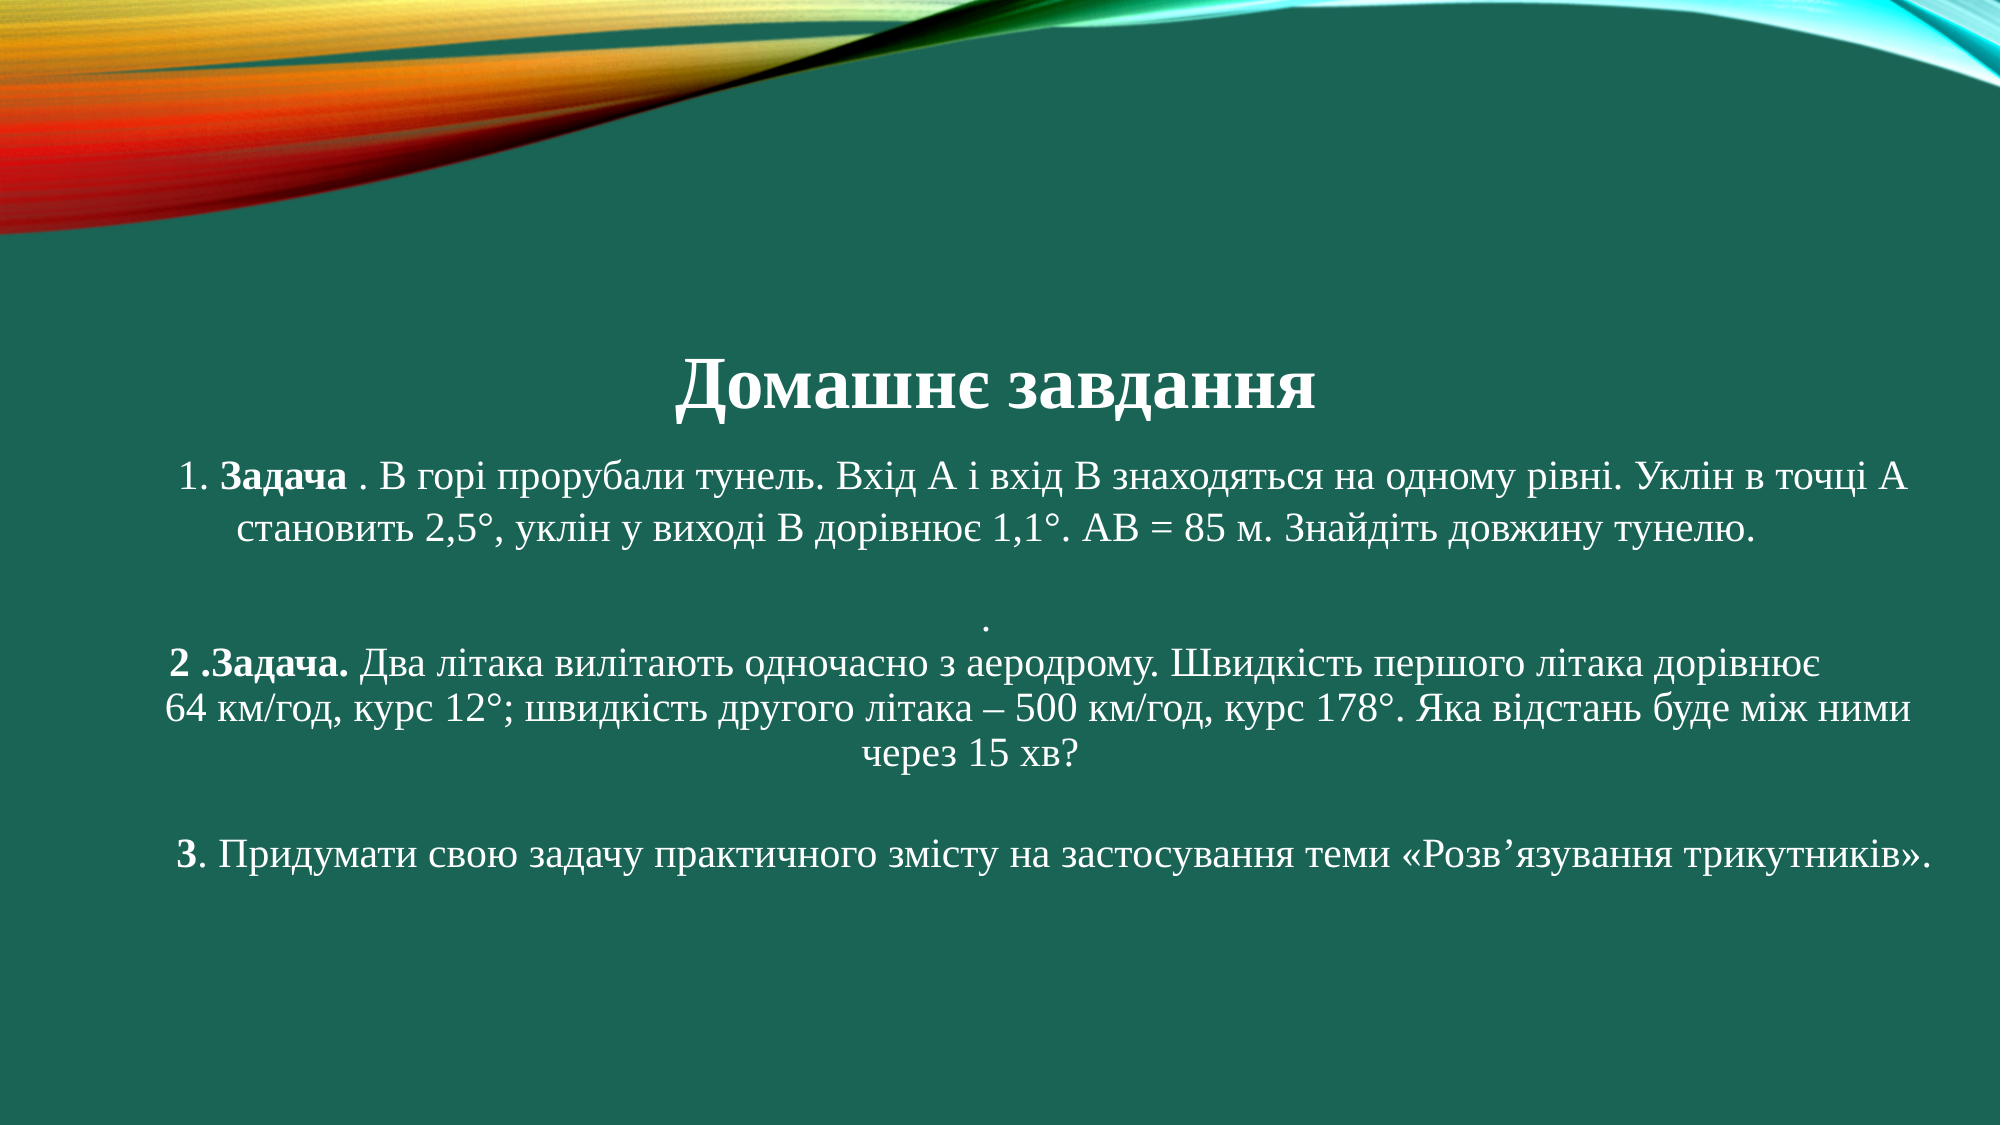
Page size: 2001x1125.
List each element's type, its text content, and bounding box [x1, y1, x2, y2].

picture [0, 0, 2000, 237]
title Домашнє завдання 1. Задача . В горі прорубали тунель. Вхід А і вхід В знаходяться на одному рівні. Уклін в точці А становить 2,5°, уклін у виході В дорівнює 1,1°. АВ = 85 м. Знайдіть довжину тунелю. . 2 .Задача. Два літака вилітають одночасно з аеродрому. Швидкість першого літака дорівнює 64 км/год, курс 12°; швидкість другого літака – 500 км/год, курс 178°. Яка відстань буде між ними через 15 хв? 3. Придумати свою задачу практичного змісту на застосування теми «Розв’язування трикутників». [24, 273, 1969, 919]
